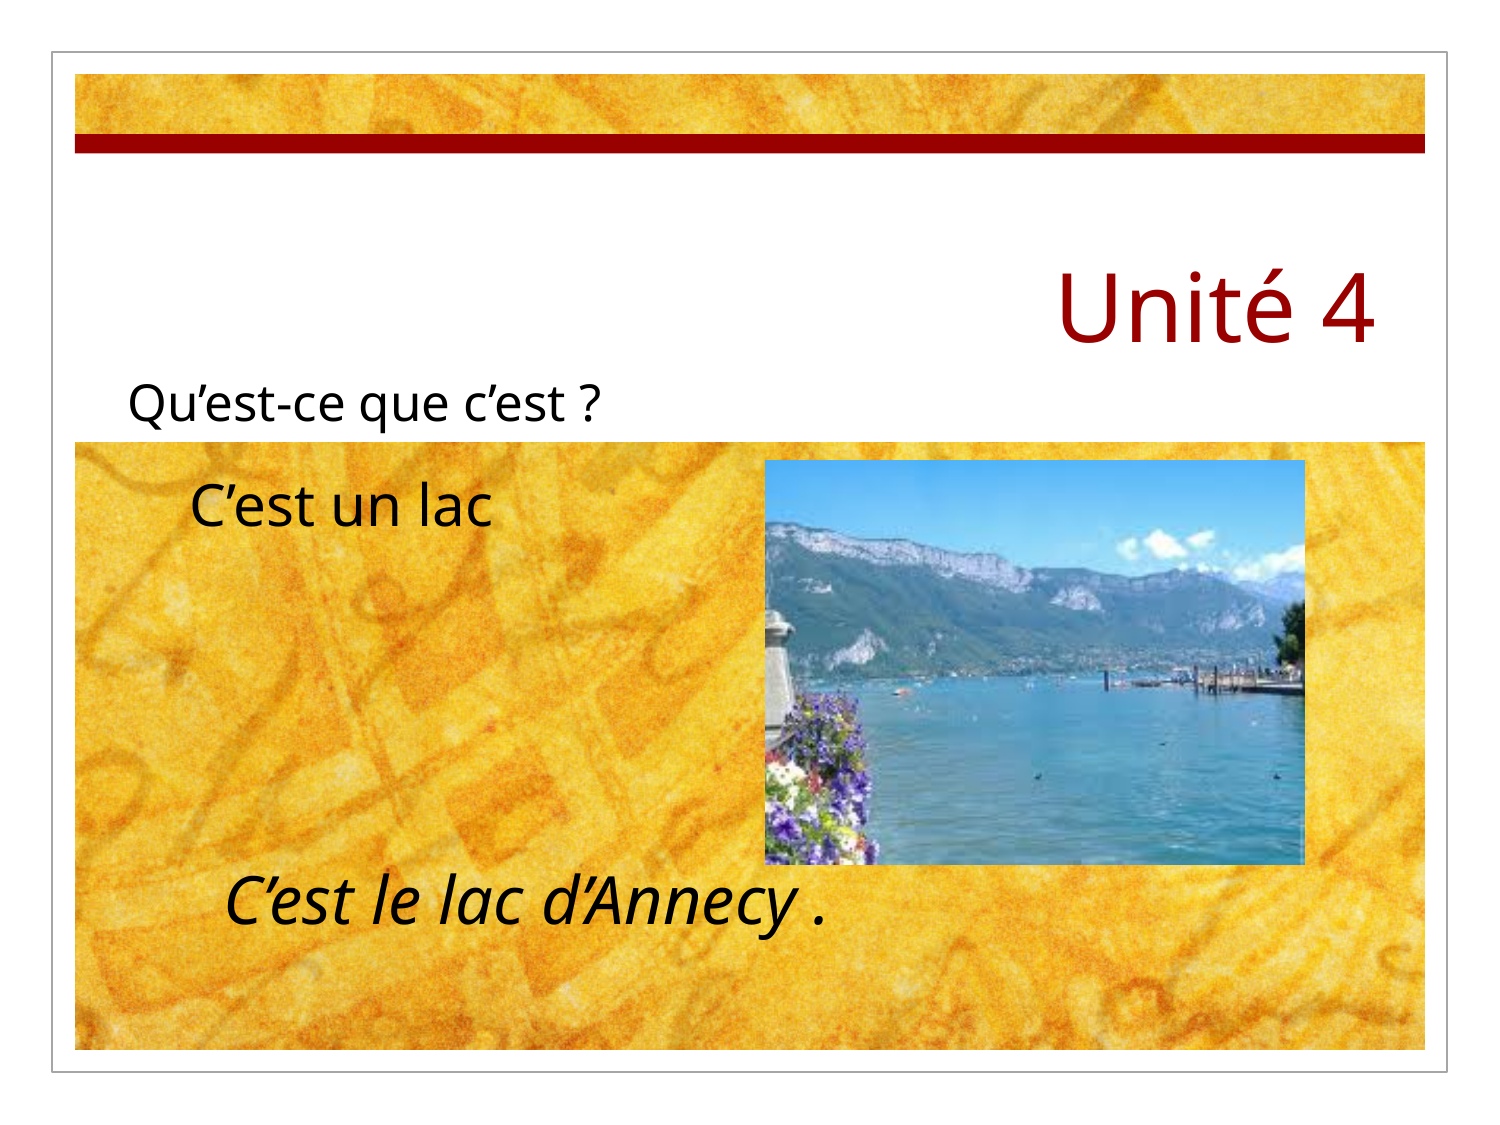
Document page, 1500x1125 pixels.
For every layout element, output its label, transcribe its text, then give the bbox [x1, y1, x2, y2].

text_box C’est le lac d’Annecy . [208, 850, 864, 946]
subtitle Qu’est-ce que c’est ? [112, 362, 1392, 439]
title Unité 4 [112, 158, 1392, 362]
text_box C’est un lac [175, 460, 552, 616]
picture [75, 74, 1425, 134]
picture [75, 442, 1425, 1050]
